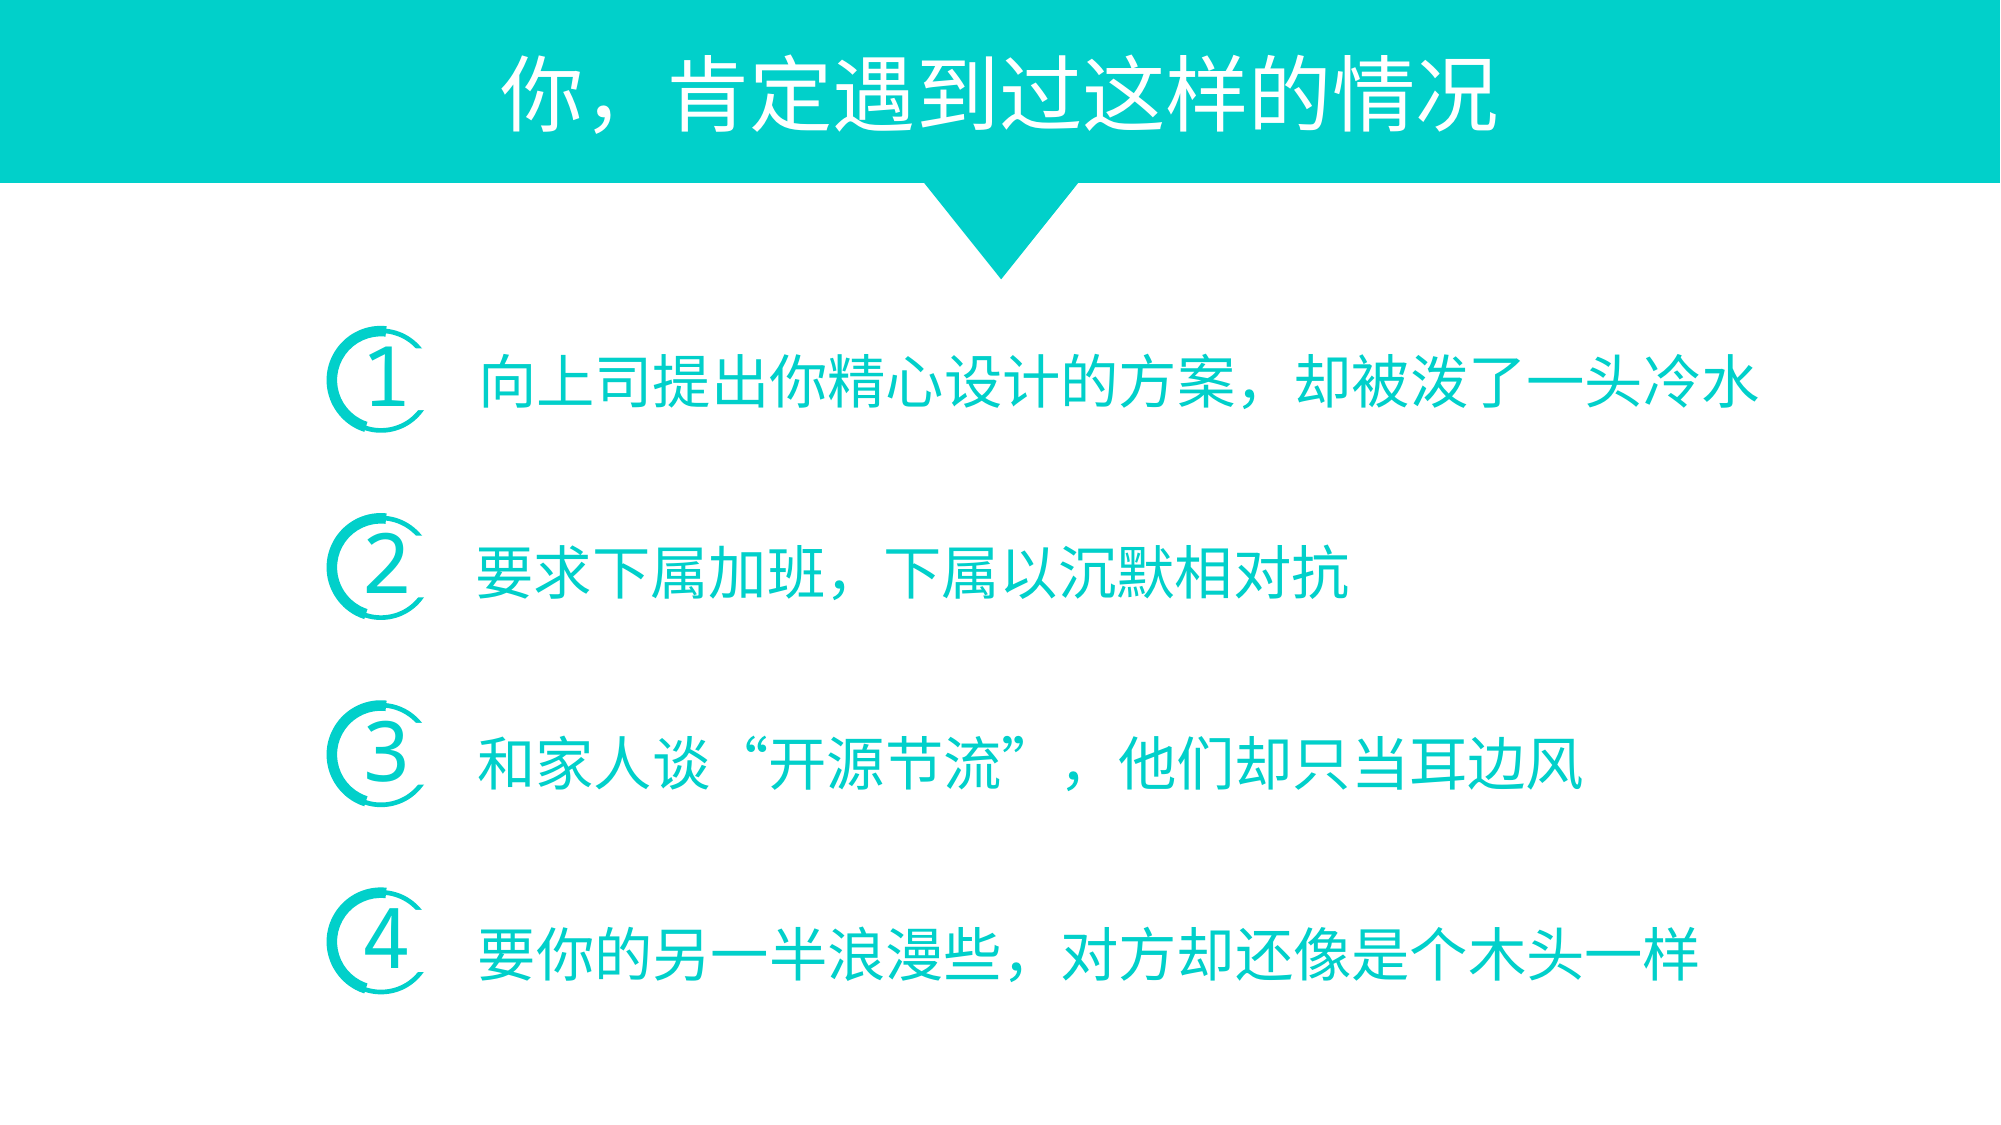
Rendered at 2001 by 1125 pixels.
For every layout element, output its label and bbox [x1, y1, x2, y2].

text_box [326, 315, 1783, 435]
text_box [326, 690, 1606, 810]
text_box [326, 503, 1370, 622]
text_box [0, 0, 2000, 280]
text_box [326, 877, 1724, 997]
